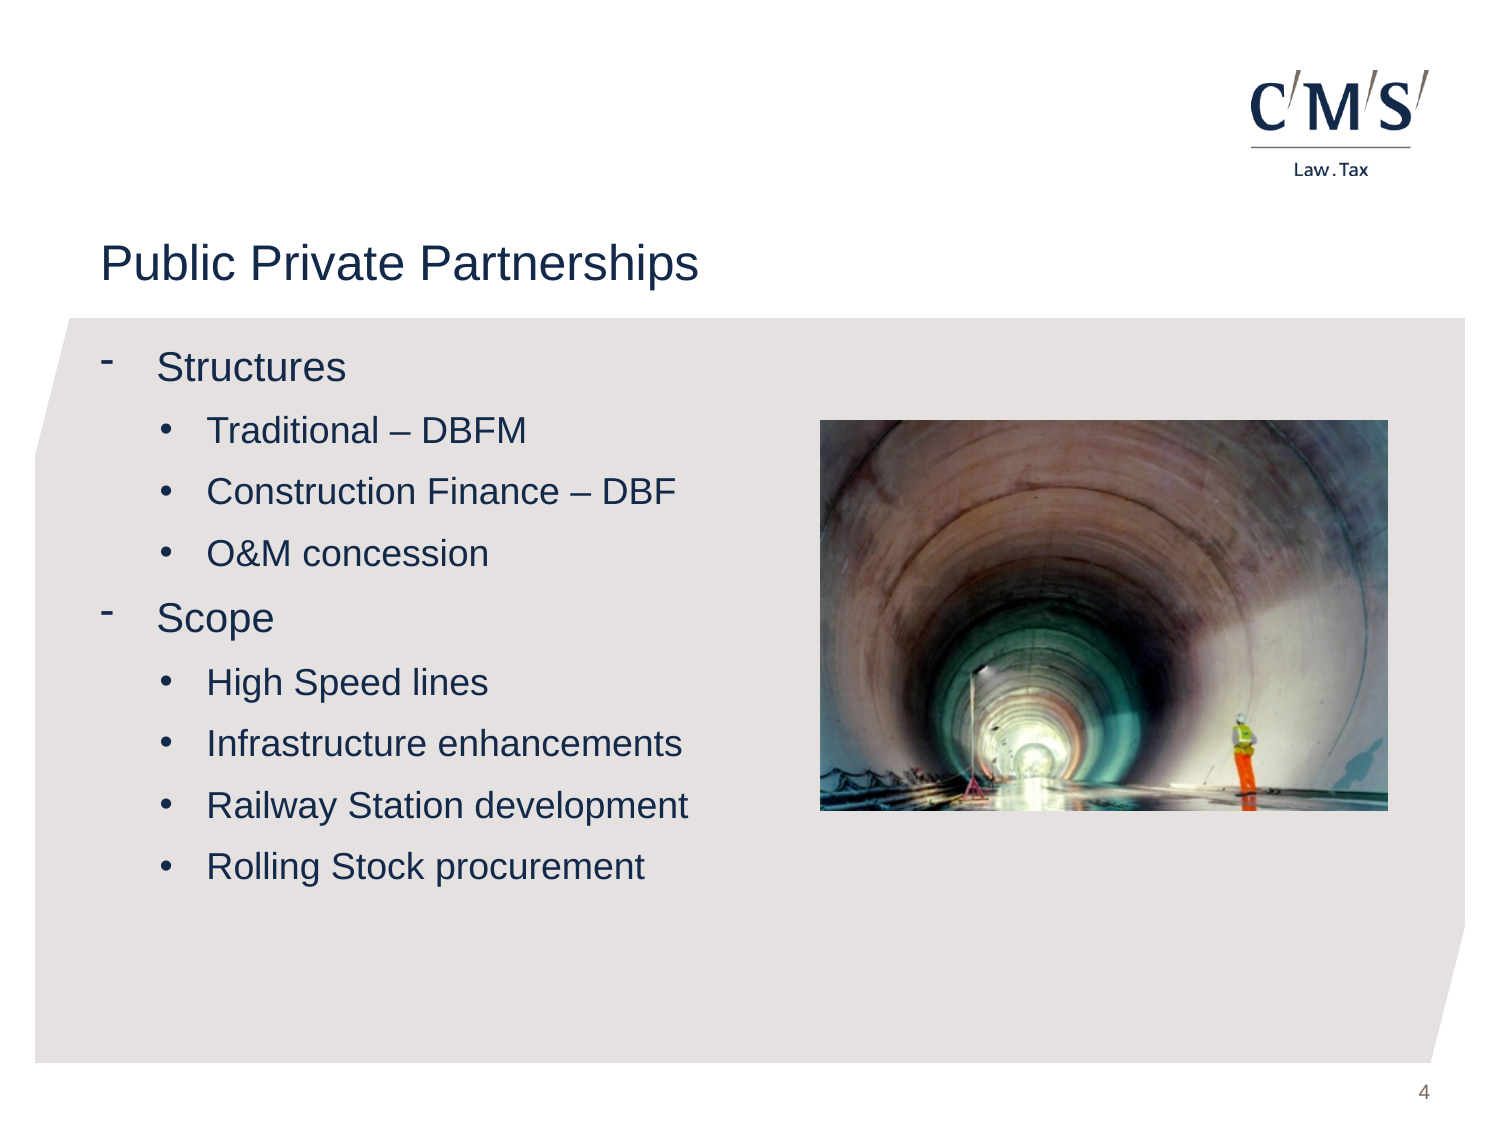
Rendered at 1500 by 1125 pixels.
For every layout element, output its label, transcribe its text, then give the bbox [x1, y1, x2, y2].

picture [35, 318, 1465, 1063]
picture [1251, 70, 1429, 176]
slide_number 4 [1350, 1070, 1446, 1111]
list Structures Traditional – DBFM Construction Finance – DBF O&M concession Scope High Speed lines Infrastructure enhancements Railway Station development Rolling Stock procurement [85, 331, 1430, 1024]
list Public Private Partnerships [85, 38, 1178, 299]
